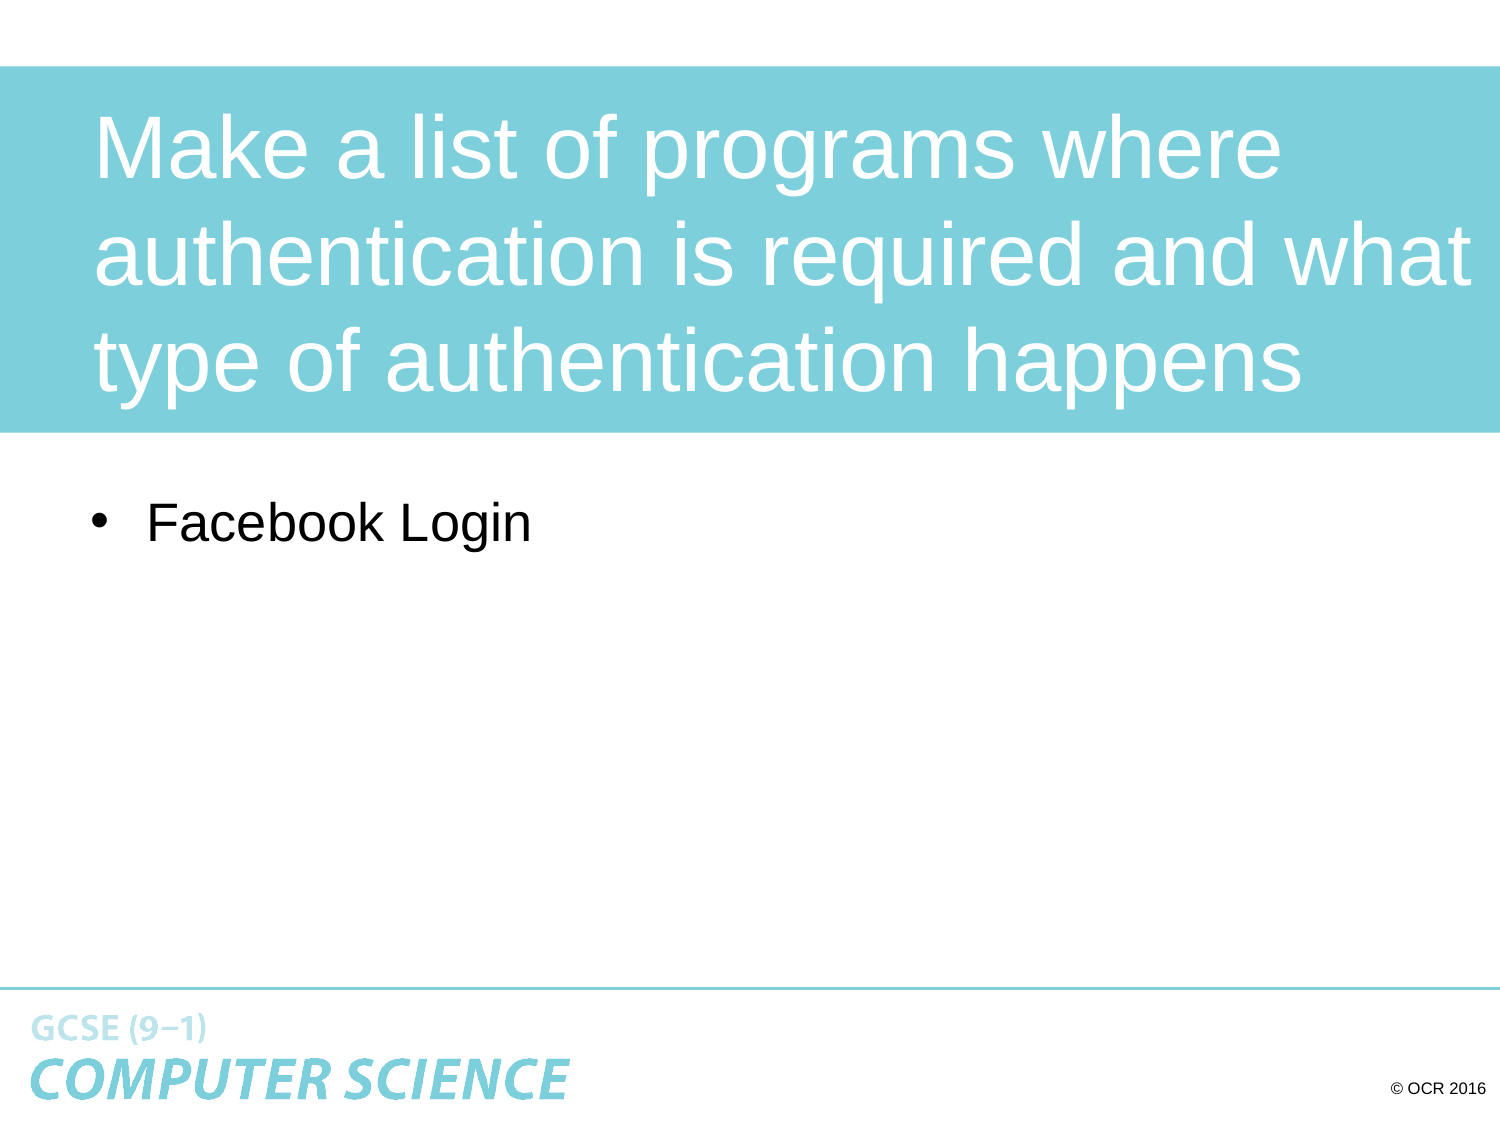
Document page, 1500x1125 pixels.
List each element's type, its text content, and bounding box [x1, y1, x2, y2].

title Make a list of programs where authentication is required and what type of authentication happens [0, 66, 1500, 433]
picture [0, 987, 1500, 1124]
list Facebook Login [75, 479, 1425, 965]
